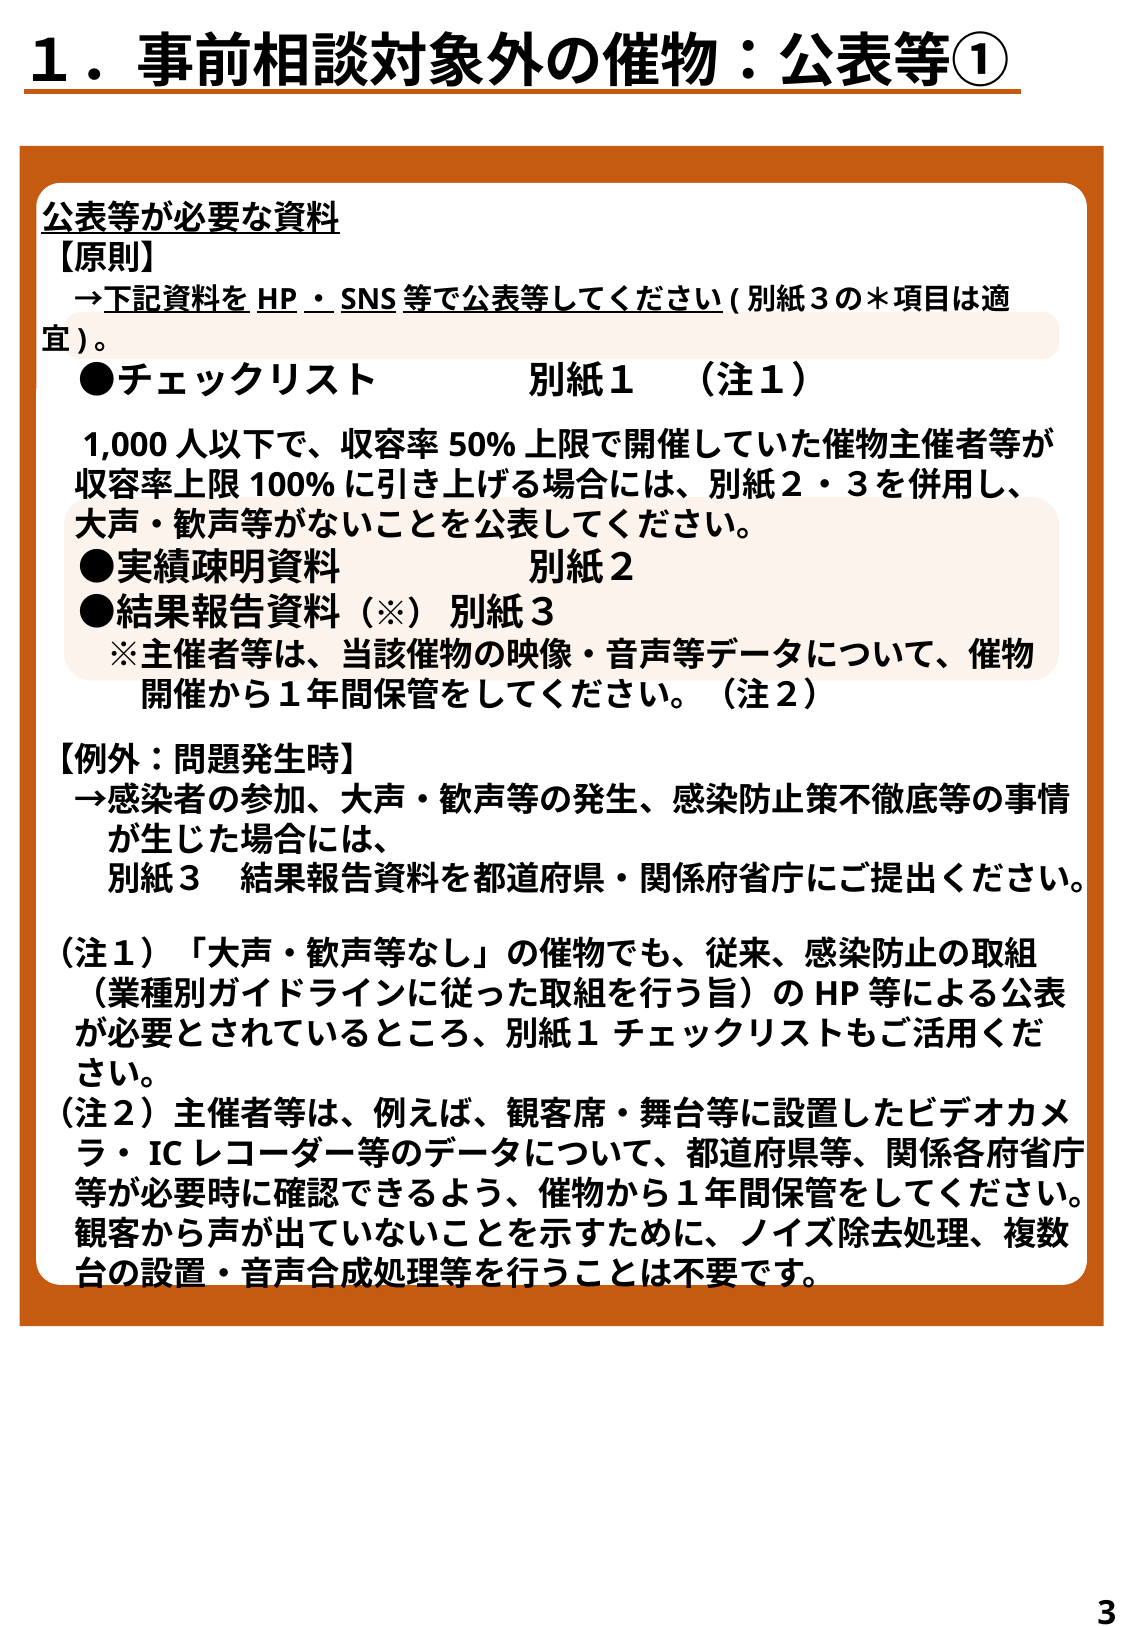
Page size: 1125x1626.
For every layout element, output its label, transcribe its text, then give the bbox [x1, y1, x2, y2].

text_box 3 [1082, 1583, 1125, 1625]
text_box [19, 145, 1104, 1327]
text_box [5, 15, 1125, 102]
